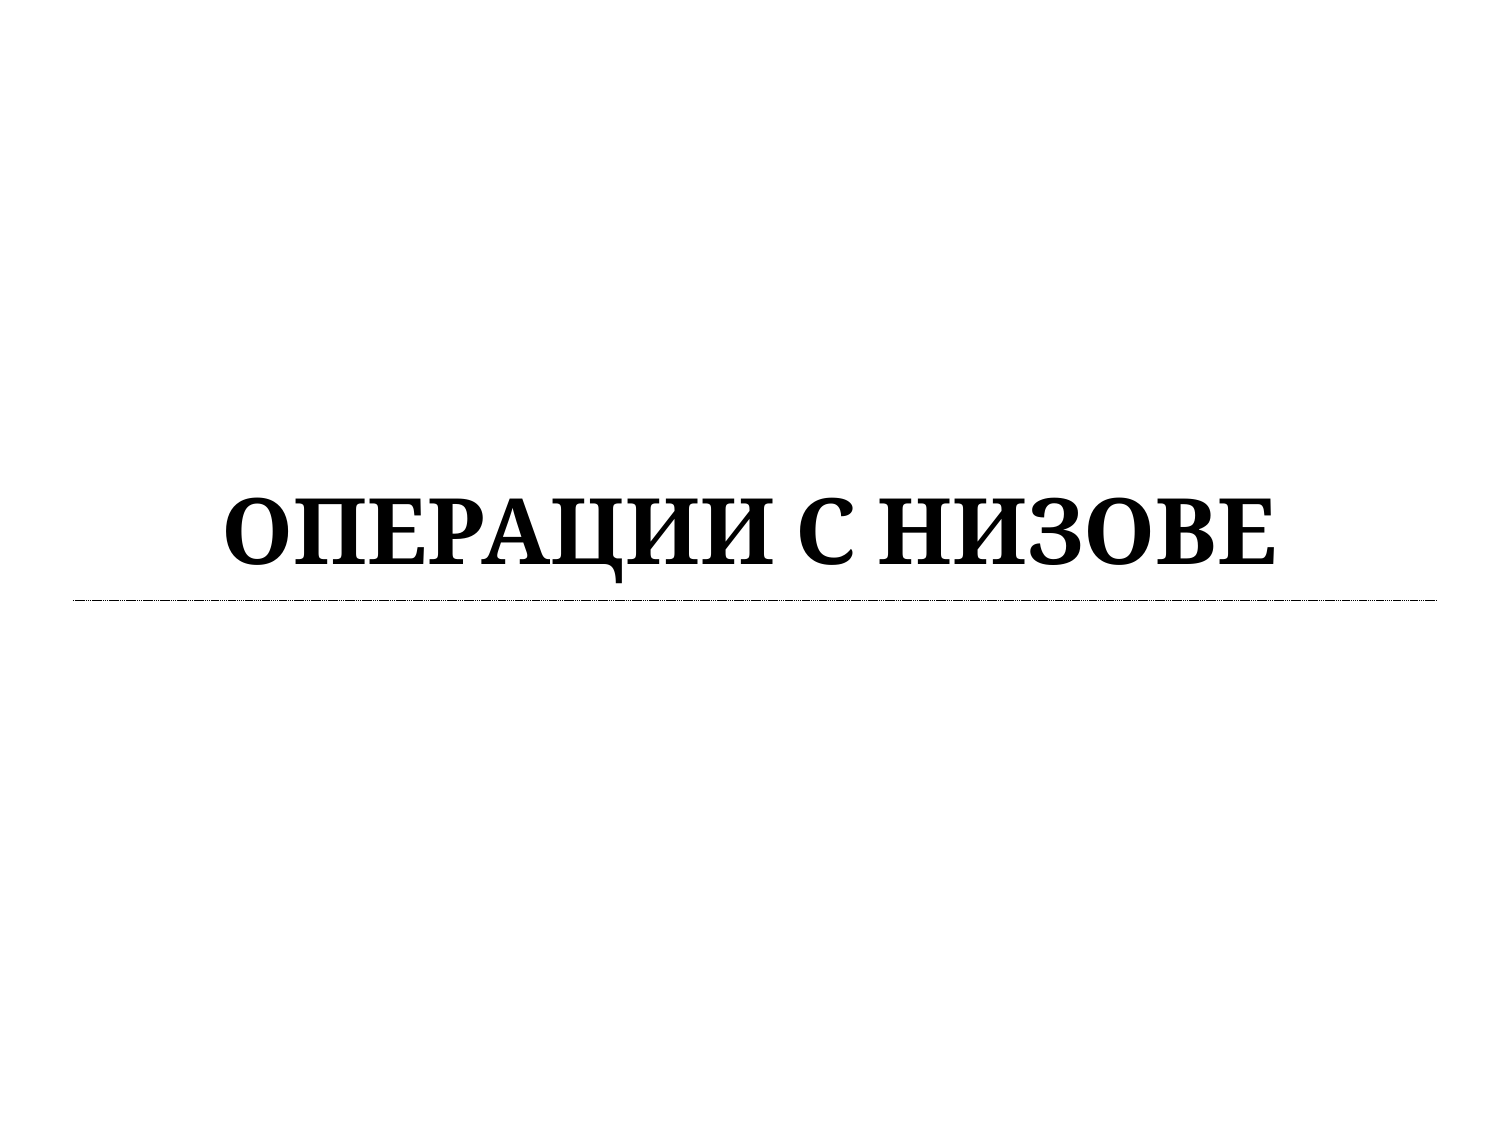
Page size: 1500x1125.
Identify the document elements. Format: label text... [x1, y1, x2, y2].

title Операции с низове [0, 346, 1500, 594]
